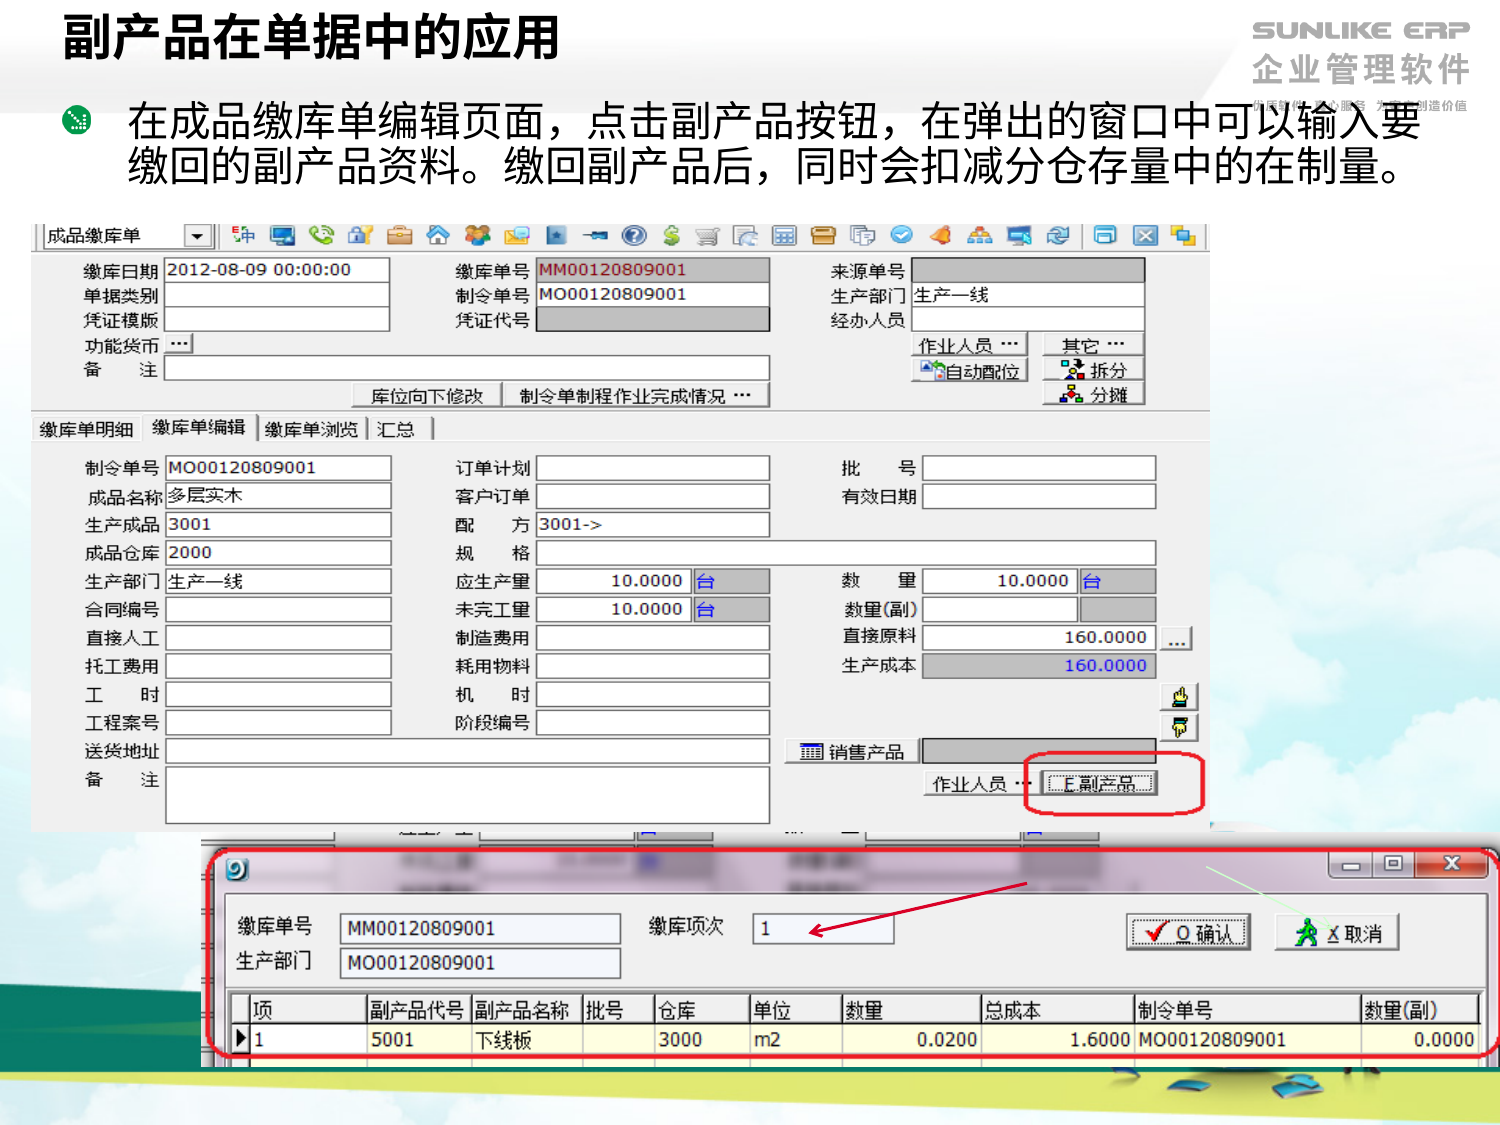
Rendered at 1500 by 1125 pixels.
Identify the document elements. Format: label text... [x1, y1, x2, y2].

picture [0, 0, 1500, 1125]
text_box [1205, 866, 1334, 930]
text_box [808, 883, 1028, 934]
list 在成品缴库单编辑页面，点击副产品按钮，在弹出的窗口中可以输入要缴回的副产品资料。缴回副产品后，同时会扣减分仓存量中的在制量。 [62, 99, 1438, 595]
title 副产品在单据中的应用 [62, 12, 855, 68]
